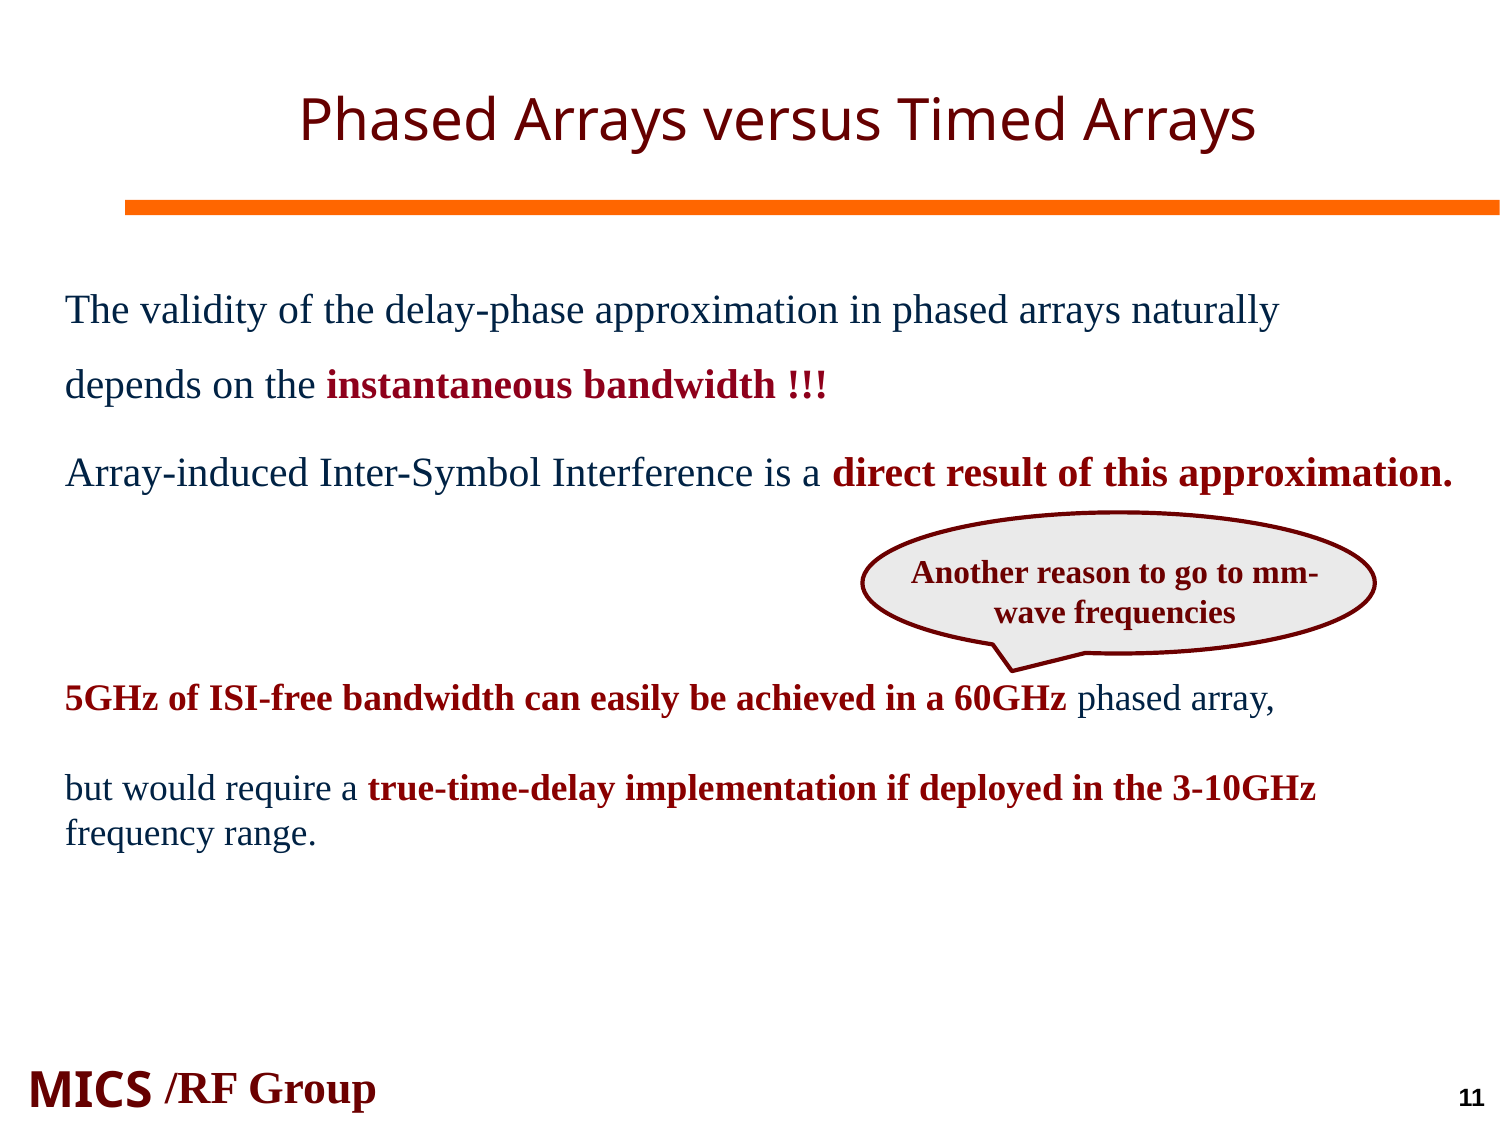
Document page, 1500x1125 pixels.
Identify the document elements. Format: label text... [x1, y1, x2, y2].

text_box The validity of the delay-phase approximation in phased arrays naturally depends on the instantaneous bandwidth !!! [50, 249, 1375, 415]
text_box /RF Group [149, 1050, 438, 1120]
text_box [1343, 548, 1375, 618]
text_box Phased Arrays versus Timed Arrays [283, 75, 1273, 160]
text_box 5GHz of ISI-free bandwidth can easily be achieved in a 60GHz phased array, but would require a true-time-delay implementation if deployed in the 3-10GHz frequency range. [50, 665, 1387, 861]
text_box Another reason to go to mm-wave frequencies [887, 543, 1343, 638]
text_box Array-induced Inter-Symbol Interference is a direct result of this approximation. [50, 437, 1500, 553]
text_box [862, 552, 887, 614]
slide_number 11 [1425, 1067, 1500, 1125]
text_box [958, 638, 1279, 672]
text_box [907, 512, 1330, 543]
